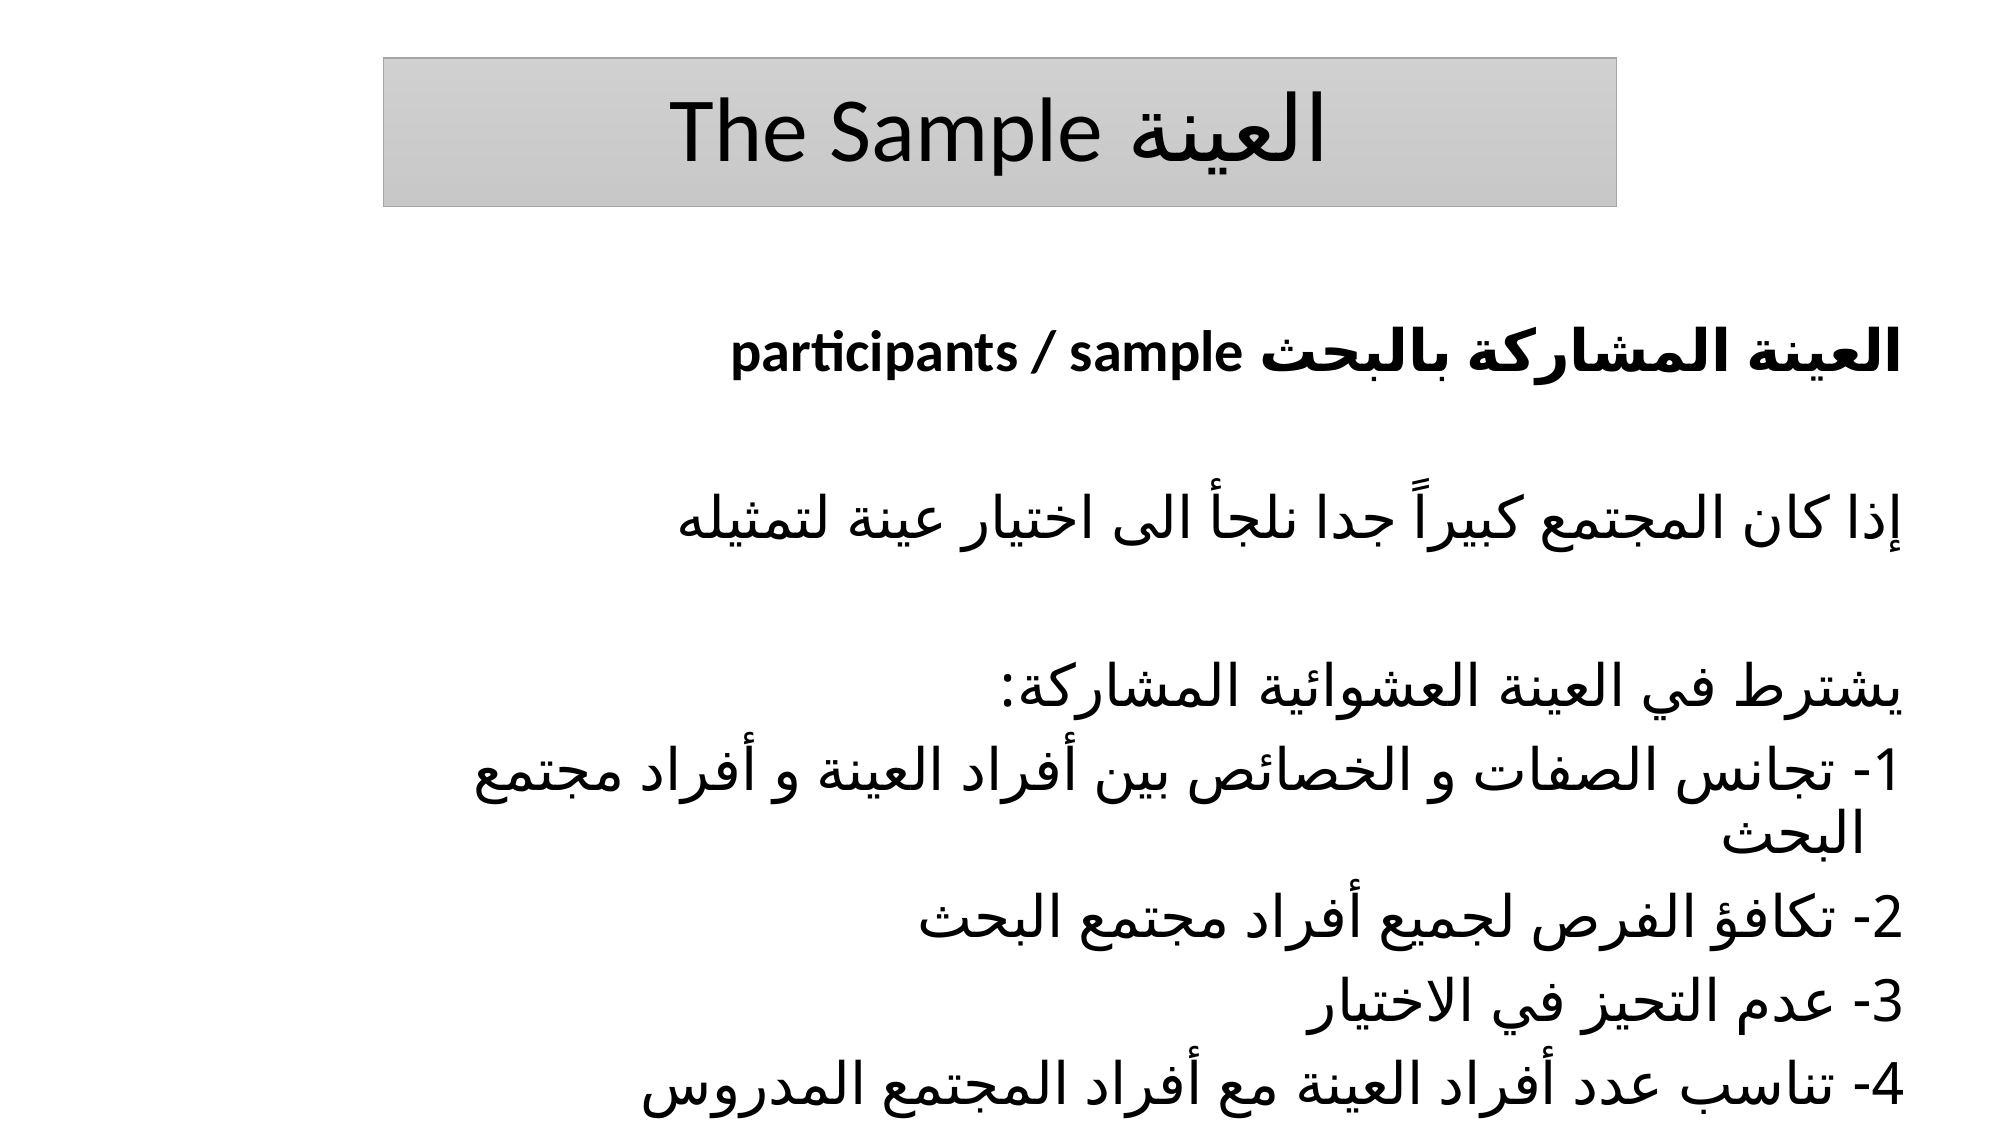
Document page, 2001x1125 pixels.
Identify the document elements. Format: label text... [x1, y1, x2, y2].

title العينة The Sample [383, 57, 1617, 207]
list العينة المشاركة بالبحث participants / sample إذا كان المجتمع كبيراً جدا نلجأ الى اختيار عينة لتمثيله يشترط في العينة العشوائية المشاركة: 1- تجانس الصفات و الخصائص بين أفراد العينة و أفراد مجتمع البحث 2- تكافؤ الفرص لجميع أفراد مجتمع البحث 3- عدم التحيز في الاختيار 4- تناسب عدد أفراد العينة مع أفراد المجتمع المدروس [324, 313, 1920, 1079]
